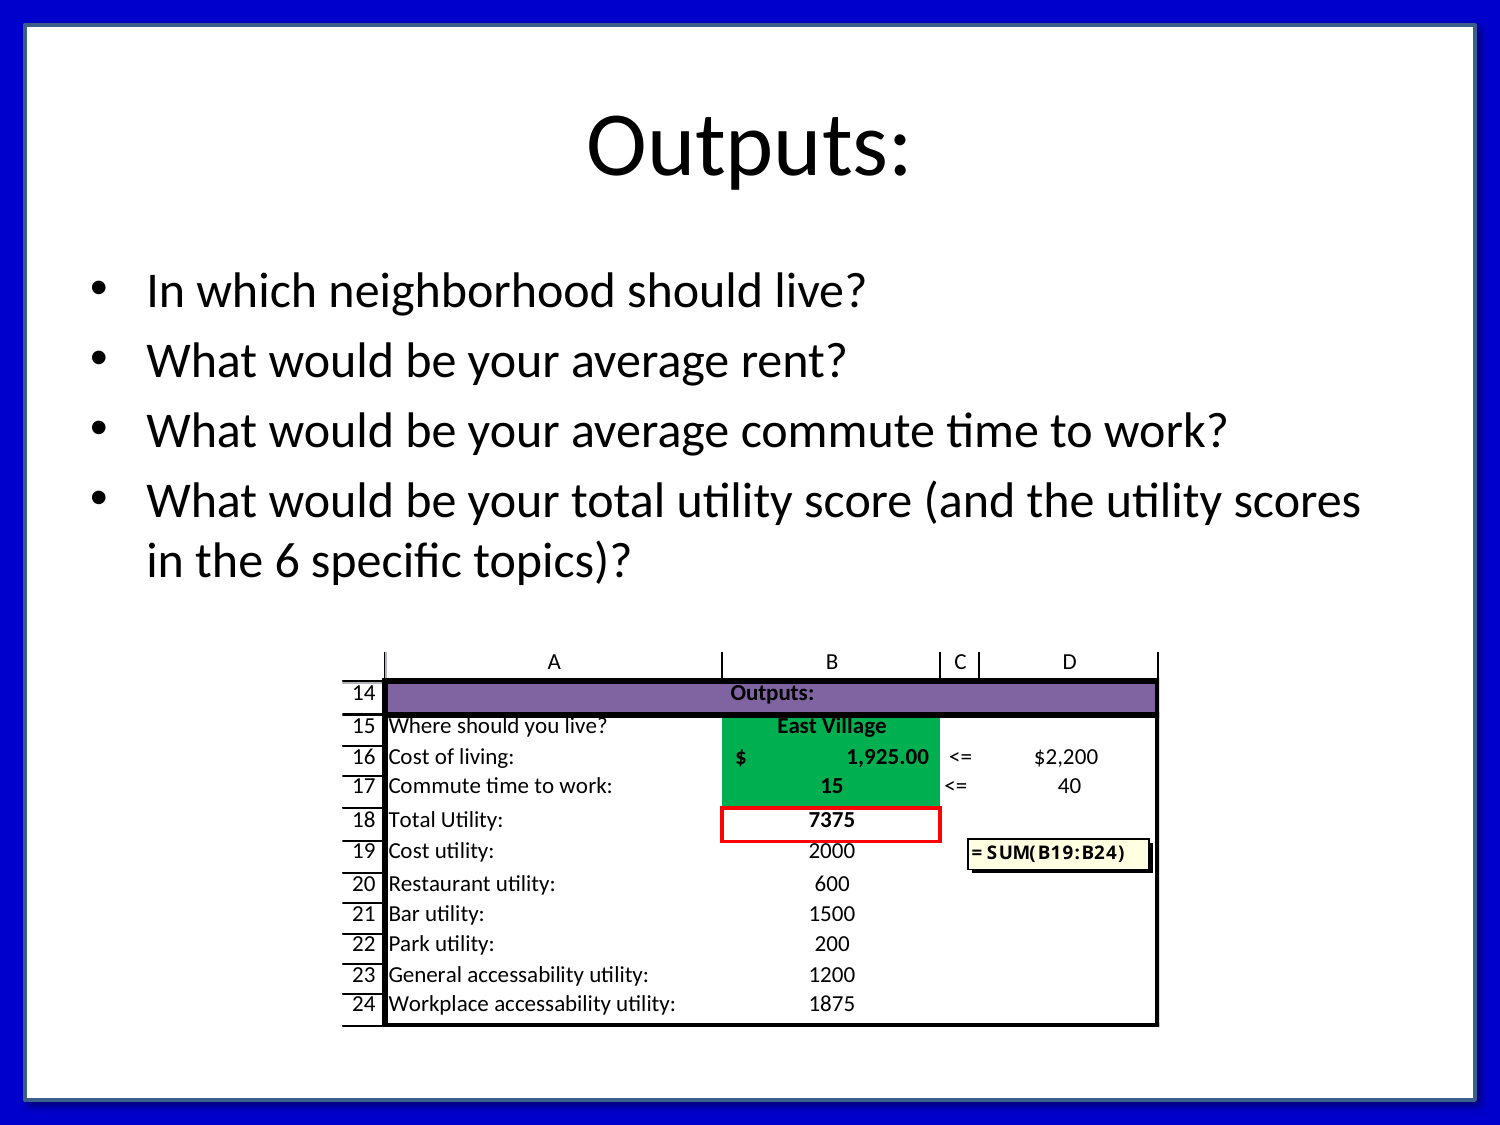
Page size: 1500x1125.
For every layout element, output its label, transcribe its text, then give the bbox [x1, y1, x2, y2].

picture [340, 649, 1160, 1028]
list In which neighborhood should live? What would be your average rent? What would be your average commute time to work? What would be your total utility score (and the utility scores in the 6 specific topics)? [75, 249, 1425, 625]
title Outputs: [24, 45, 1475, 233]
